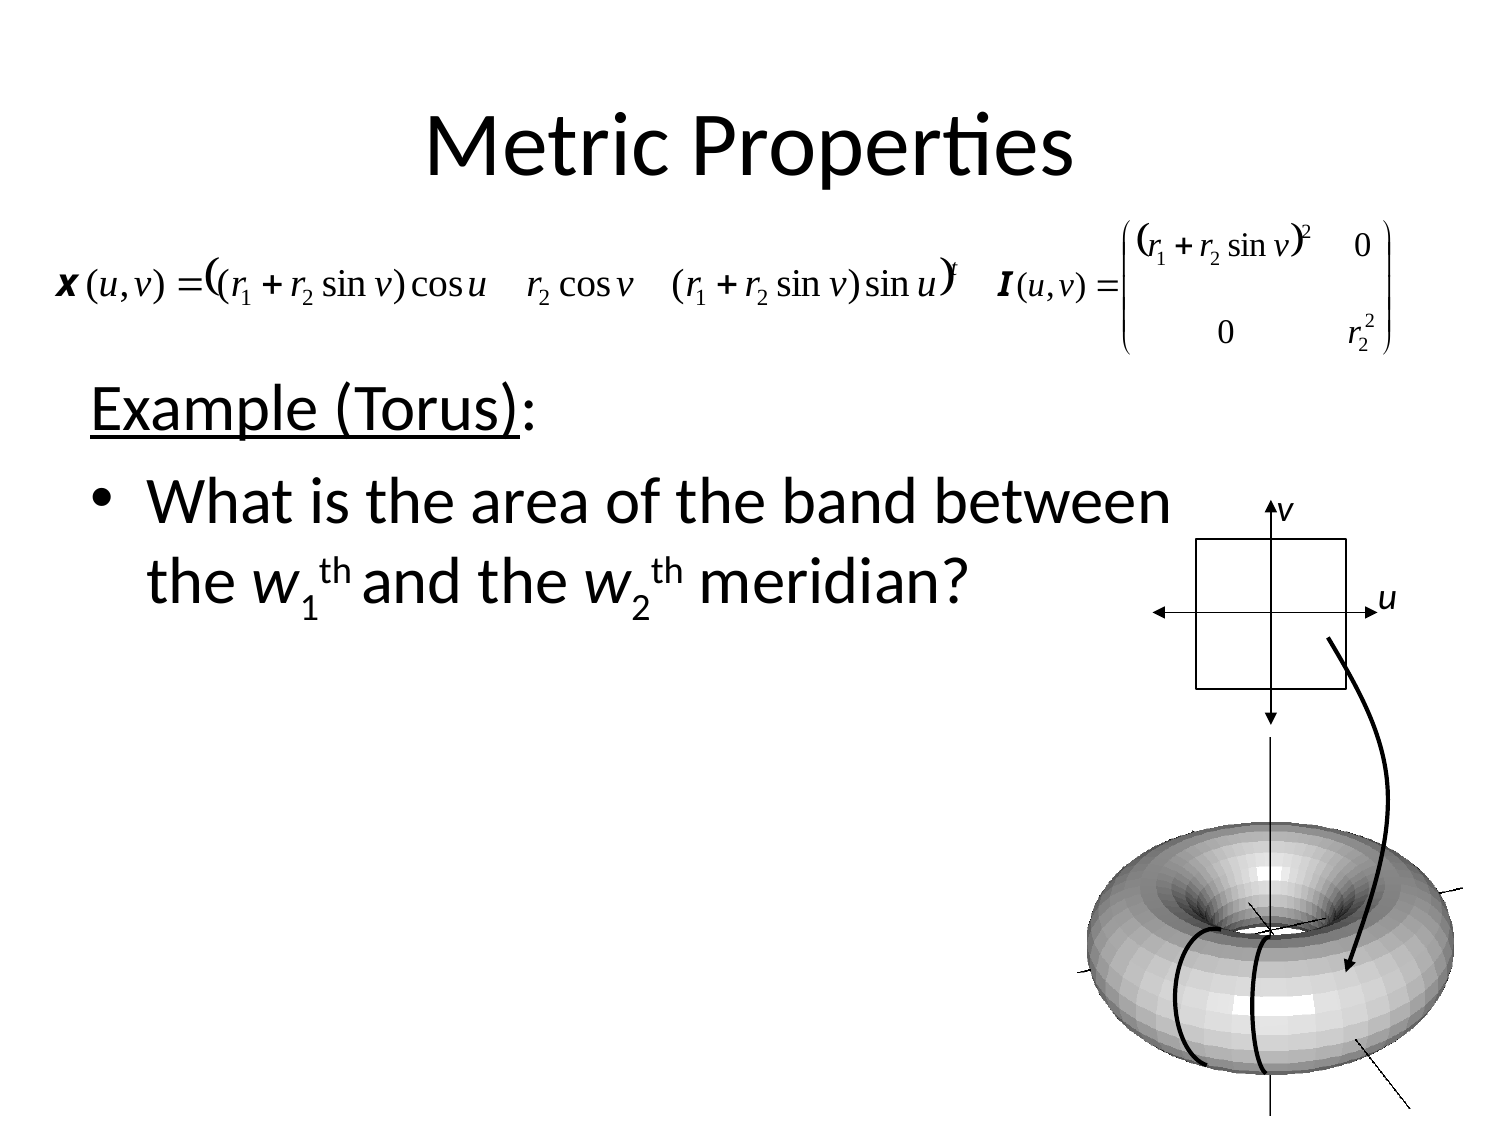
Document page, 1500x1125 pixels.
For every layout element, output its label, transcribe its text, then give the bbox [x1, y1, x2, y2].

text_box u [1363, 564, 1413, 625]
list Example (Torus): What is the area of the band between the w1th and the w2th meridian? [75, 262, 1425, 1125]
text_box [1276, 621, 1348, 691]
text_box [1194, 537, 1266, 611]
text_box [1276, 537, 1348, 611]
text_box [49, 249, 967, 313]
title Metric Properties [75, 45, 1425, 233]
picture [1077, 737, 1463, 1123]
text_box v [1261, 476, 1309, 537]
text_box [1194, 621, 1266, 691]
text_box [1327, 637, 1378, 735]
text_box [995, 212, 1401, 363]
